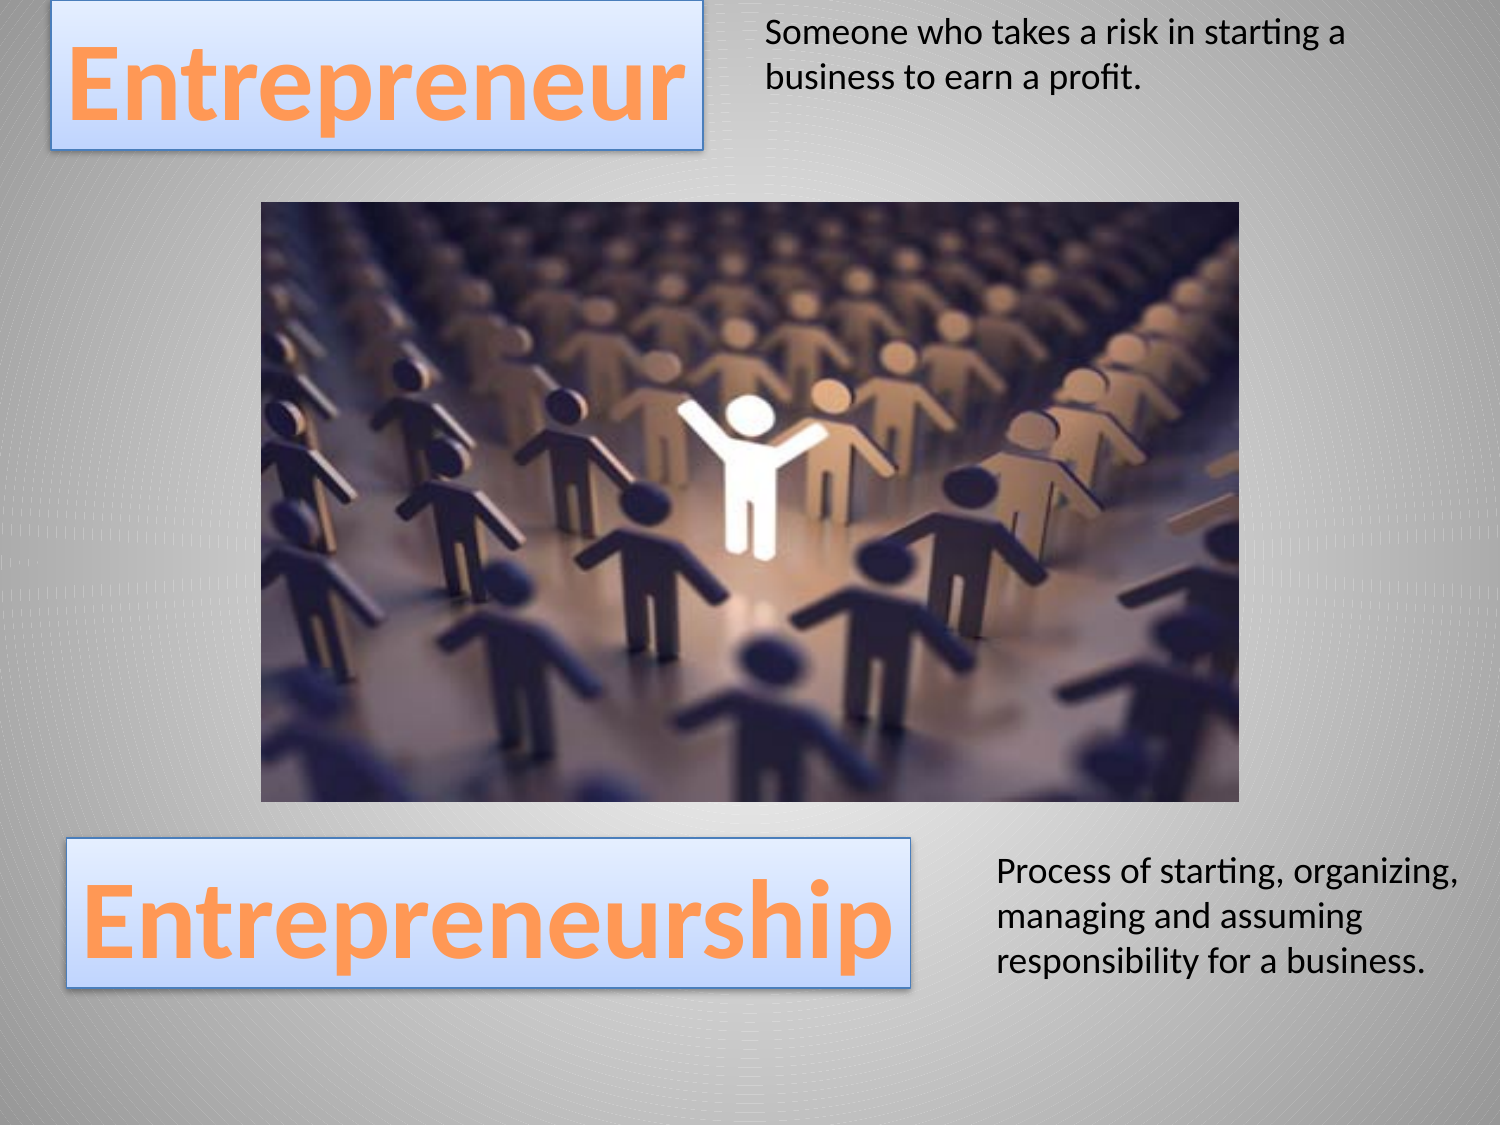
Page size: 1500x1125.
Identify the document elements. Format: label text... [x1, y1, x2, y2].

picture [261, 201, 1239, 802]
text_box Someone who takes a risk in starting a business to earn a profit. [749, 0, 1500, 105]
text_box Process of starting, organizing, managing and assuming responsibility for a business. [981, 838, 1500, 988]
text_box Entrepreneurship [66, 837, 911, 989]
text_box Entrepreneur [50, 0, 704, 151]
